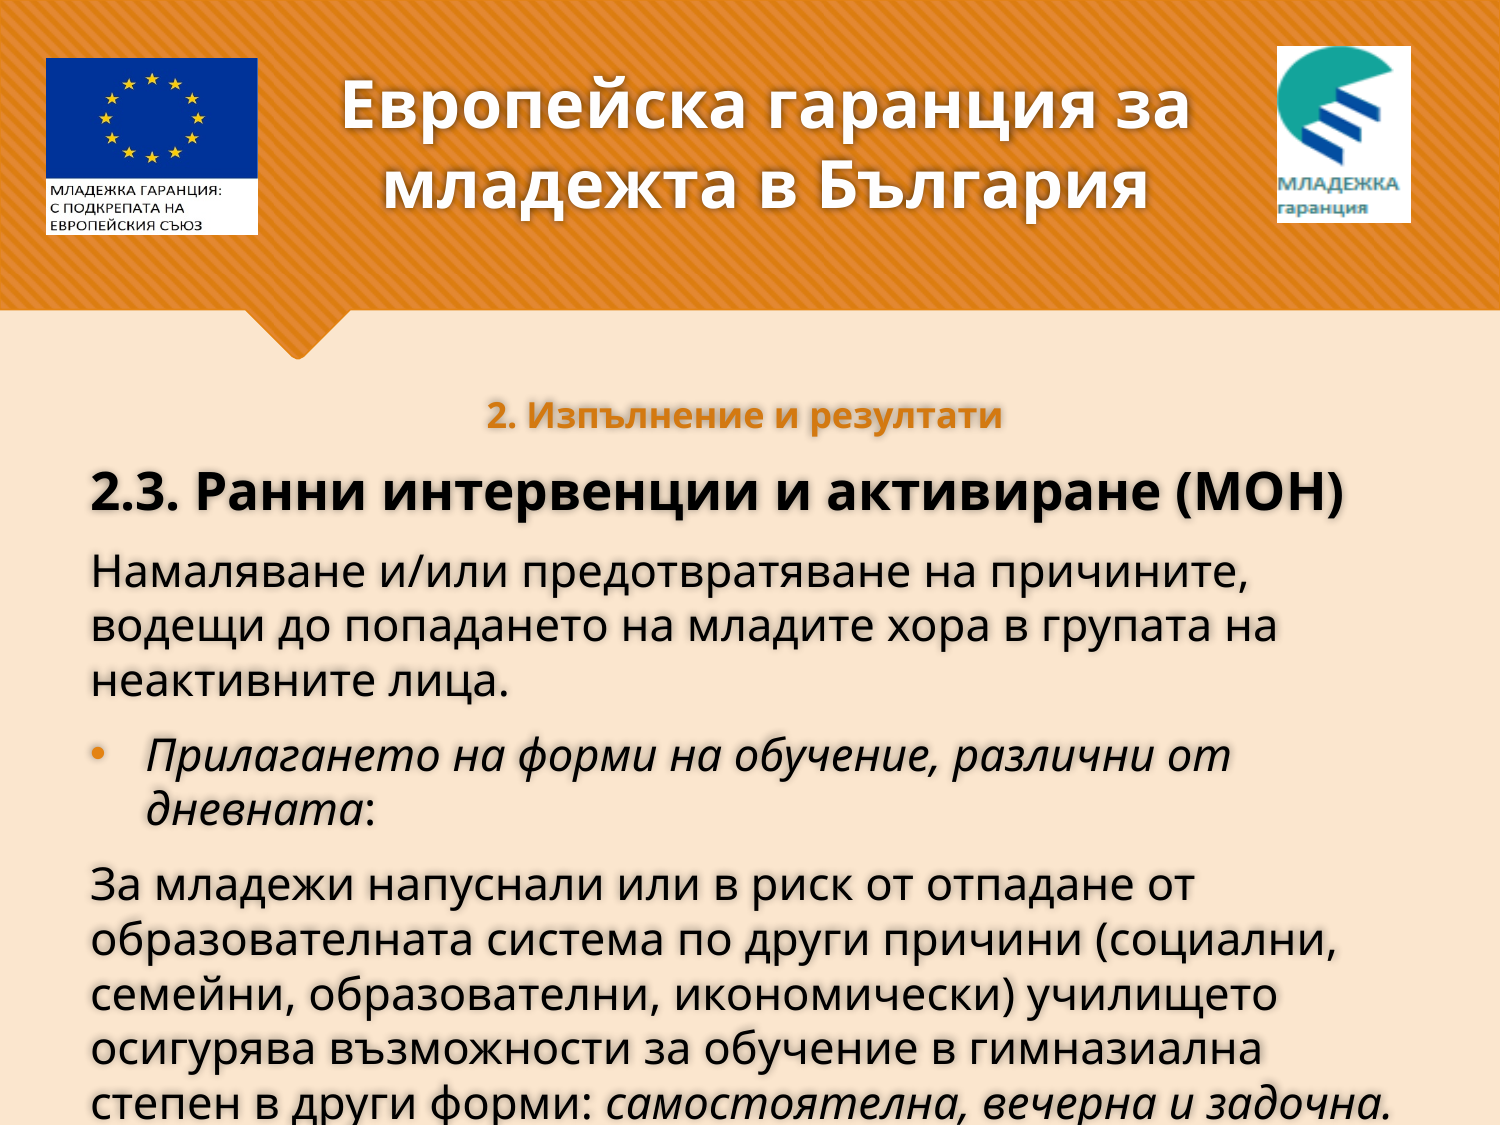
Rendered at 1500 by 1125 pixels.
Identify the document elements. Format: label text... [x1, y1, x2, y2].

picture [1277, 46, 1411, 223]
title Европейска гаранция за младежта в България [320, 101, 1231, 230]
list 2. Изпълнение и резултати 2.3. Ранни интервенции и активиране (МОН) Намаляване и/или предотвратяване на причините, водещи до попадането на младите хора в групата на неактивните лица. Прилагането на форми на обучение, различни от дневната: За младежи напуснали или в риск от отпадане от образователната система по други причини (социални, семейни, образователни, икономически) училището осигурява възможности за обучение в гимназиална степен в други форми: самостоятелна, вечерна и задочна. [75, 385, 1425, 1125]
picture [46, 58, 258, 235]
